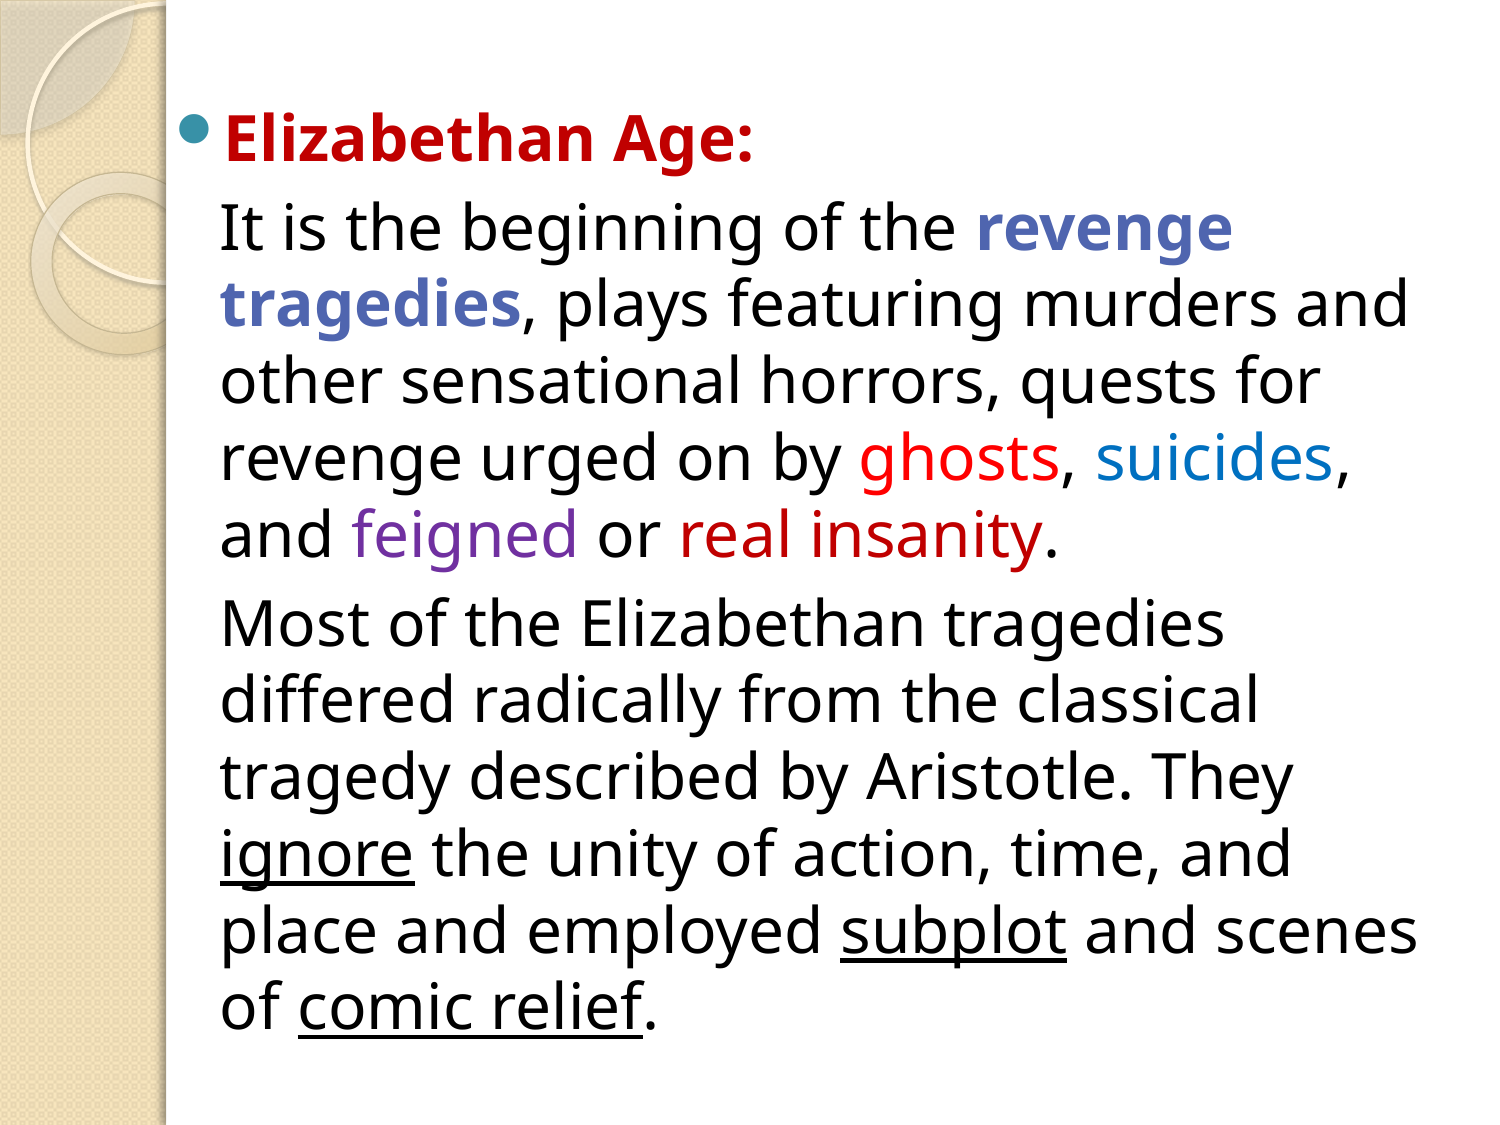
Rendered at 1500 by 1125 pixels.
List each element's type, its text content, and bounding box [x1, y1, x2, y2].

list Elizabethan Age: It is the beginning of the revenge tragedies, plays featuring murders and other sensational horrors, quests for revenge urged on by ghosts, suicides, and feigned or real insanity. Most of the Elizabethan tragedies differed radically from the classical tragedy described by Aristotle. They ignore the unity of action, time, and place and employed subplot and scenes of comic relief. [147, 90, 1466, 1059]
